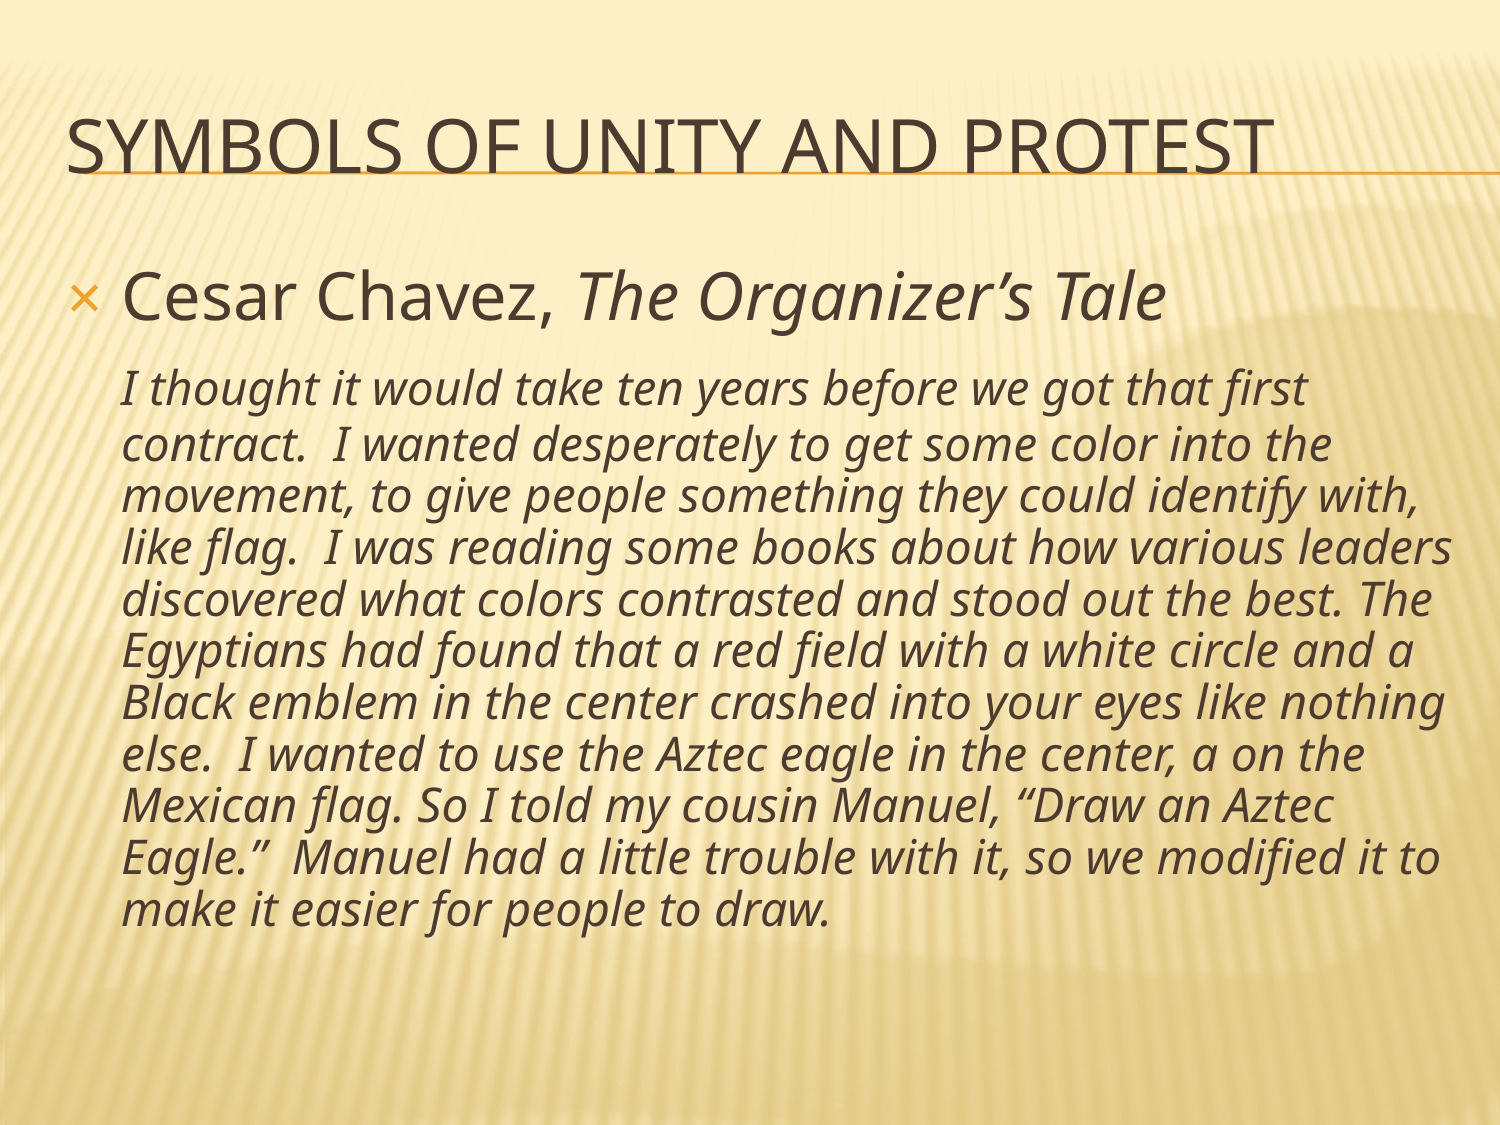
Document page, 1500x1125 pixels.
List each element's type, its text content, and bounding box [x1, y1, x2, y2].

picture [0, 0, 1500, 1125]
list Cesar Chavez, The Organizer’s Tale I thought it would take ten years before we got that first contract. I wanted desperately to get some color into the movement, to give people something they could identify with, like flag. I was reading some books about how various leaders discovered what colors contrasted and stood out the best. The Egyptians had found that a red field with a white circle and a Black emblem in the center crashed into your eyes like nothing else. I wanted to use the Aztec eagle in the center, a on the Mexican flag. So I told my cousin Manuel, “Draw an Aztec Eagle.” Manuel had a little trouble with it, so we modified it to make it easier for people to draw. [50, 254, 1475, 998]
title SYMBOLS OF UNITY AND PROTEST [50, 75, 1475, 213]
